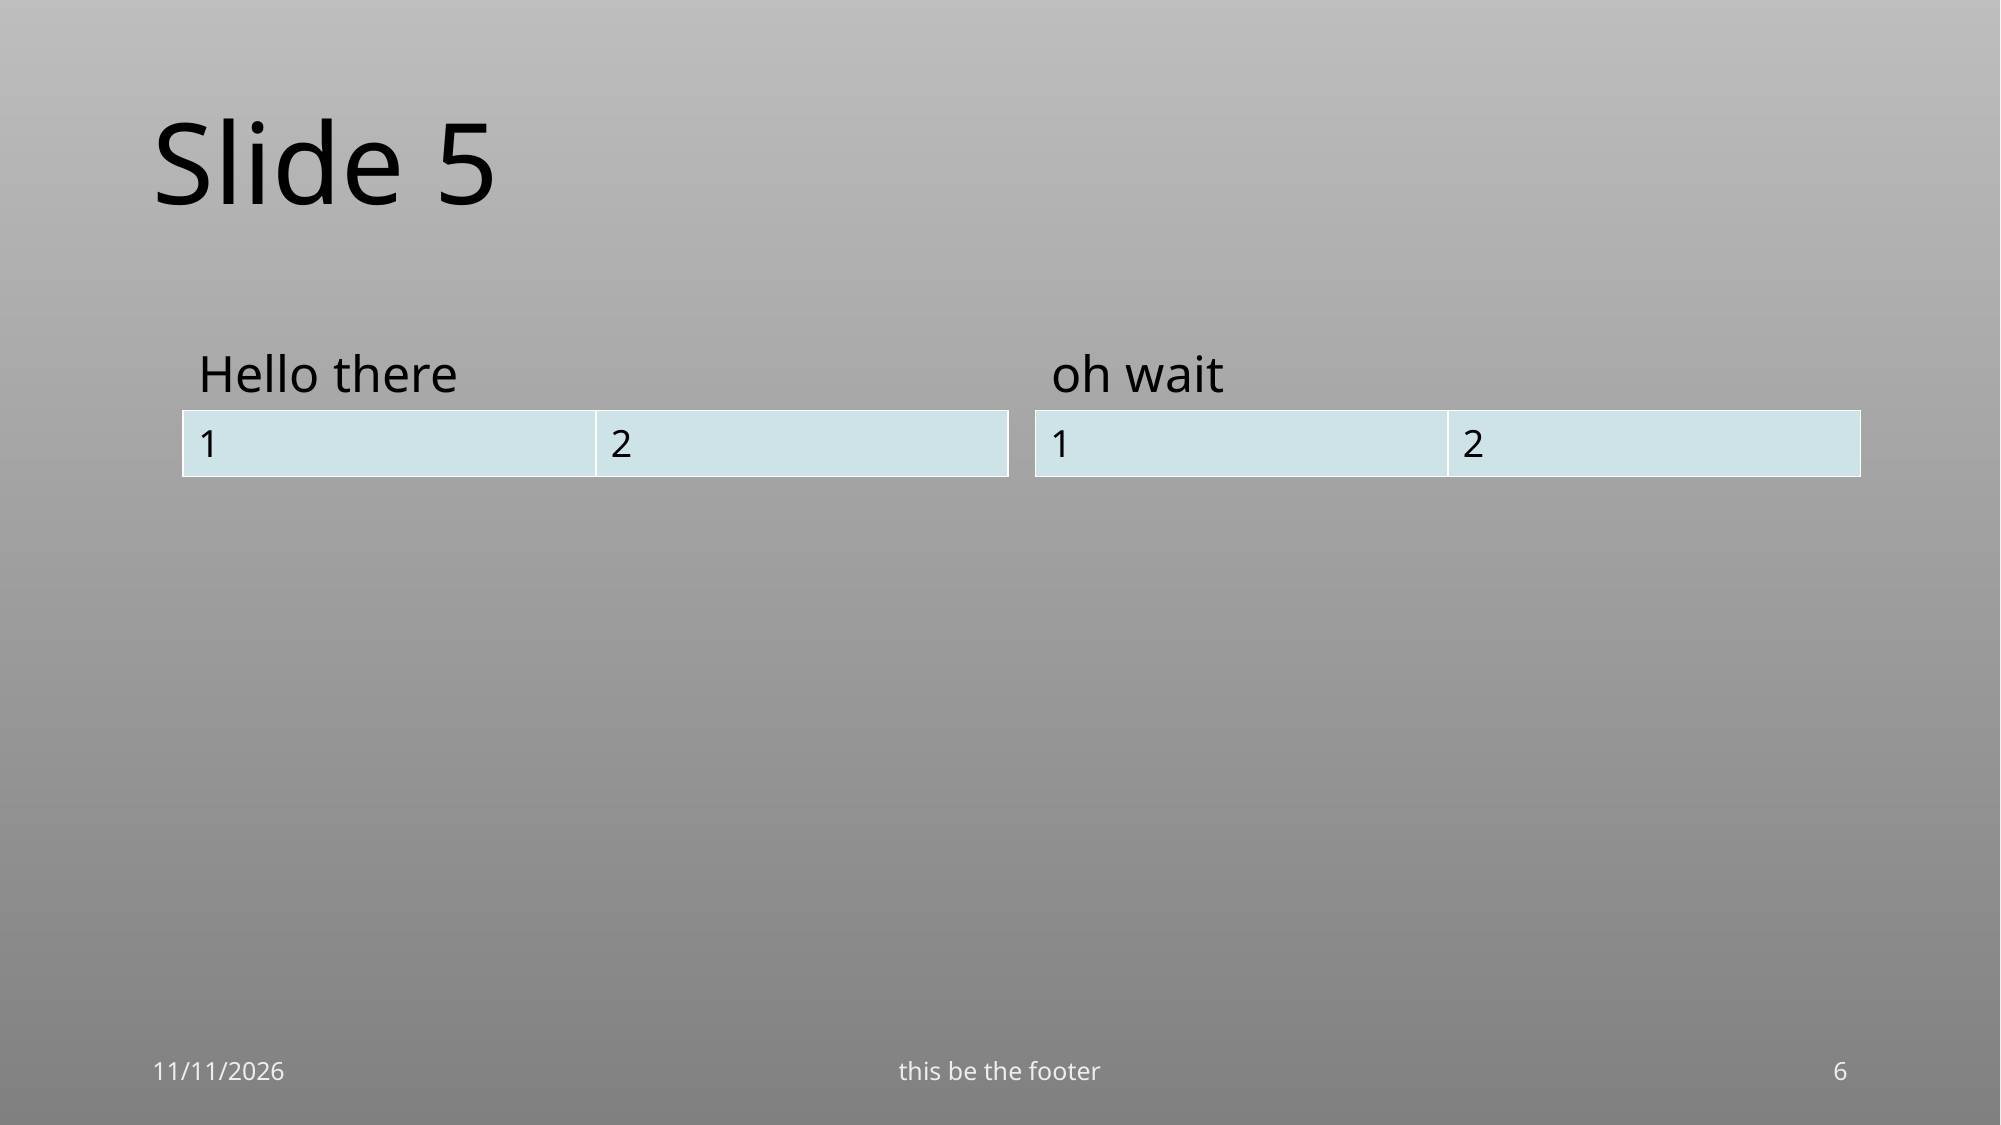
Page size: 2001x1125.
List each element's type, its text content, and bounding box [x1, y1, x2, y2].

table_header 1 [1036, 411, 1447, 476]
list oh wait [1036, 275, 1863, 411]
picture [0, 0, 2001, 1125]
slide_number ‹#› [1412, 1042, 1863, 1103]
title Slide 5 [137, 59, 1863, 278]
list Hello there [183, 275, 1009, 410]
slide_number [137, 1042, 588, 1103]
table_header 1 [184, 411, 595, 476]
footer this be the footer [662, 1042, 1338, 1103]
table_header 2 [597, 411, 1007, 476]
table_header 2 [1449, 411, 1860, 476]
